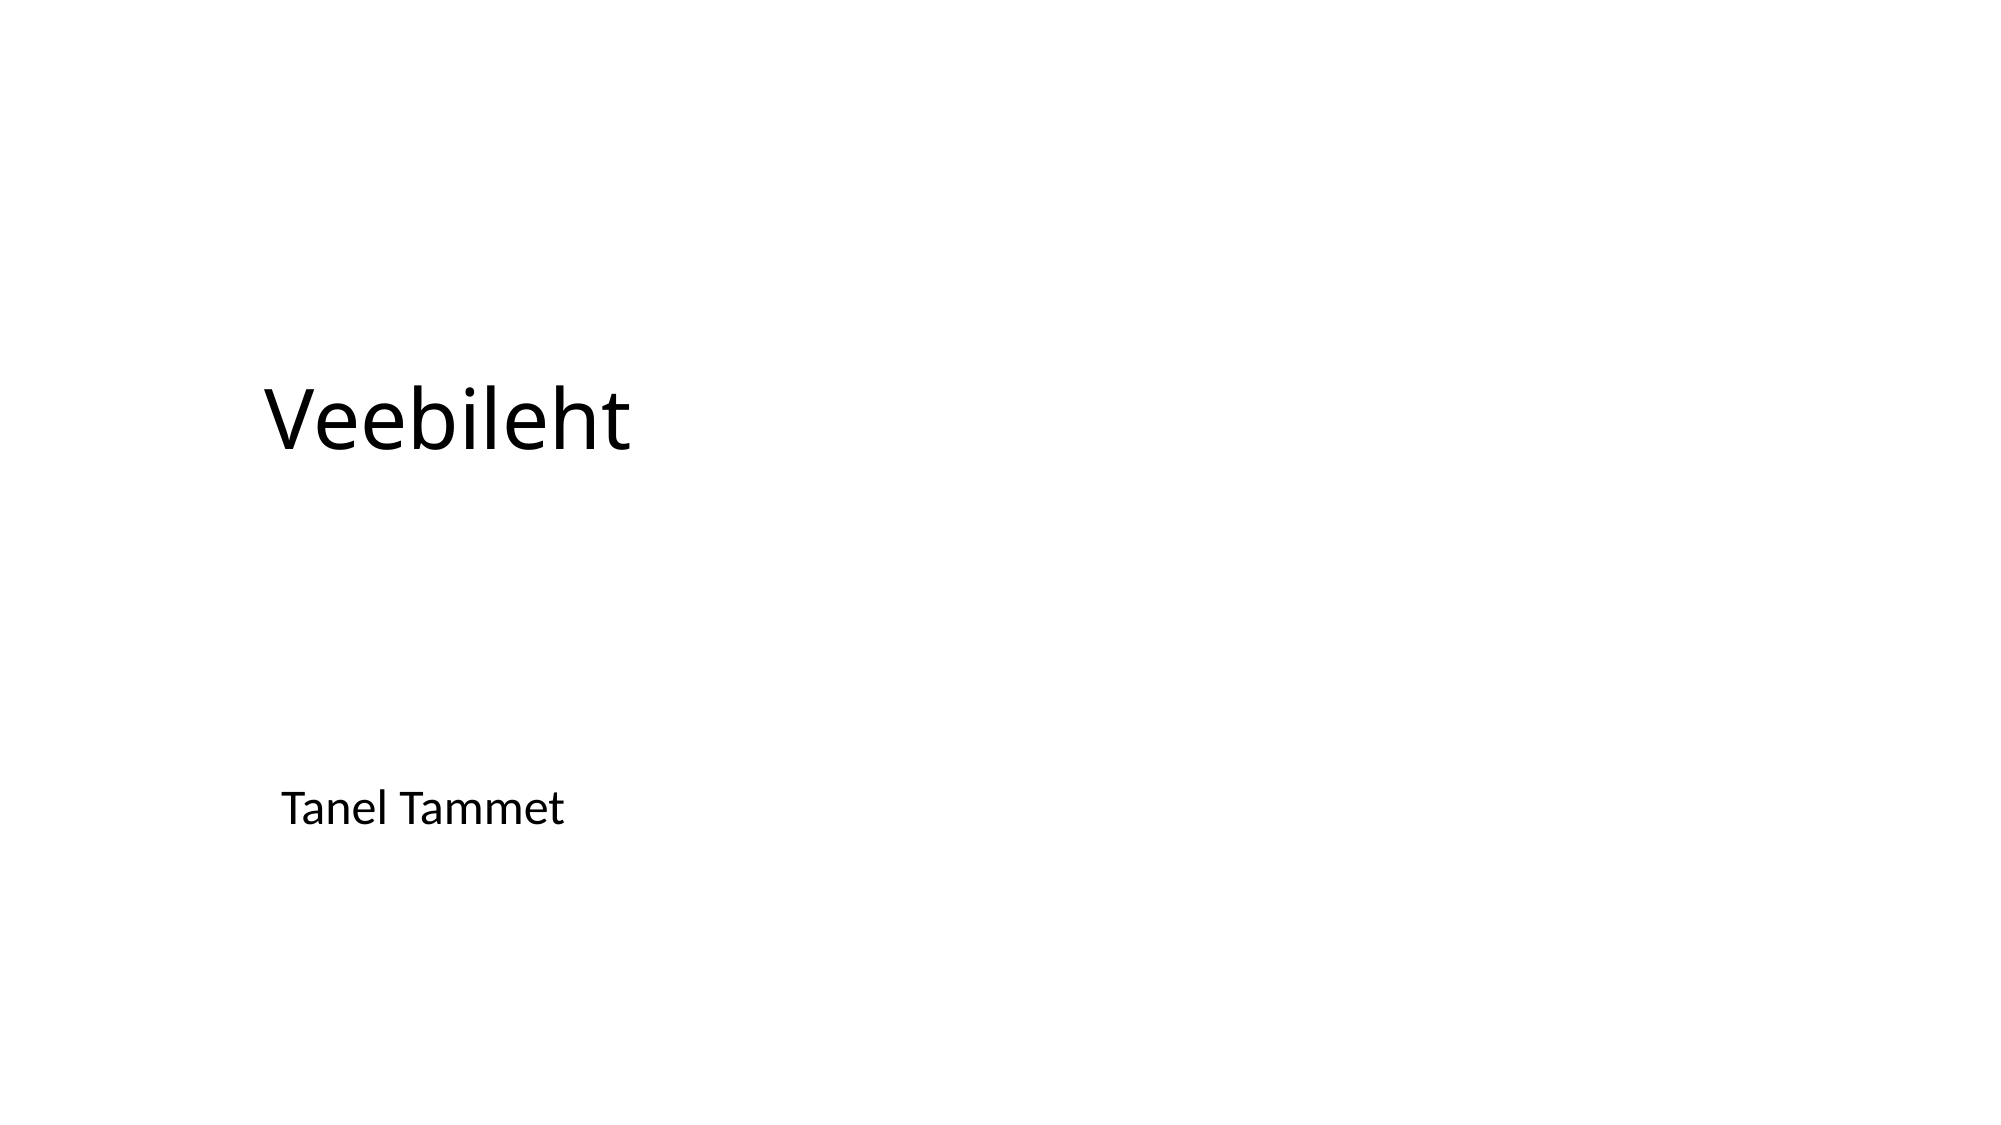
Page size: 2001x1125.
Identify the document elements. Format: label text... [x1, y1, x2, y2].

title Veebileht [249, 184, 1750, 576]
subtitle Tanel Tammet [266, 618, 1316, 906]
